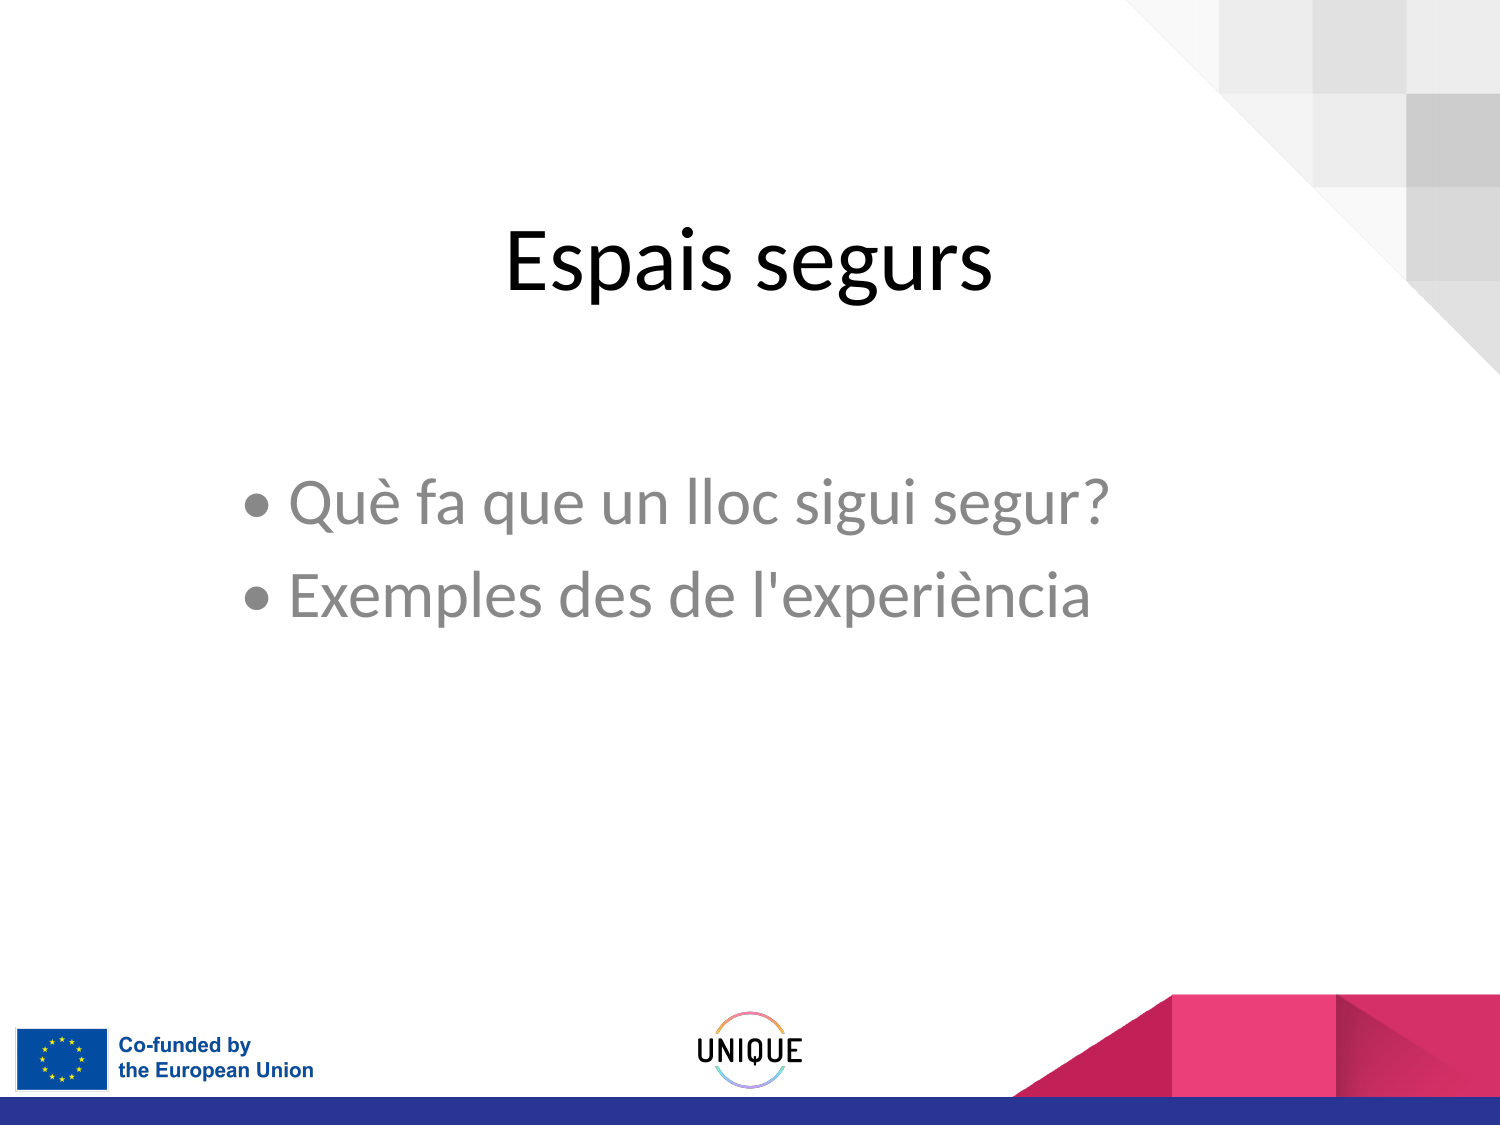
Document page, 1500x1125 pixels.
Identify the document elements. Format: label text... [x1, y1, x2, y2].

subtitle • Què fa que un lloc sigui segur? • Exemples des de l'experiència [225, 450, 1334, 738]
picture [1125, 0, 1500, 375]
title Espais segurs [112, 132, 1388, 375]
picture [0, 993, 1500, 1125]
